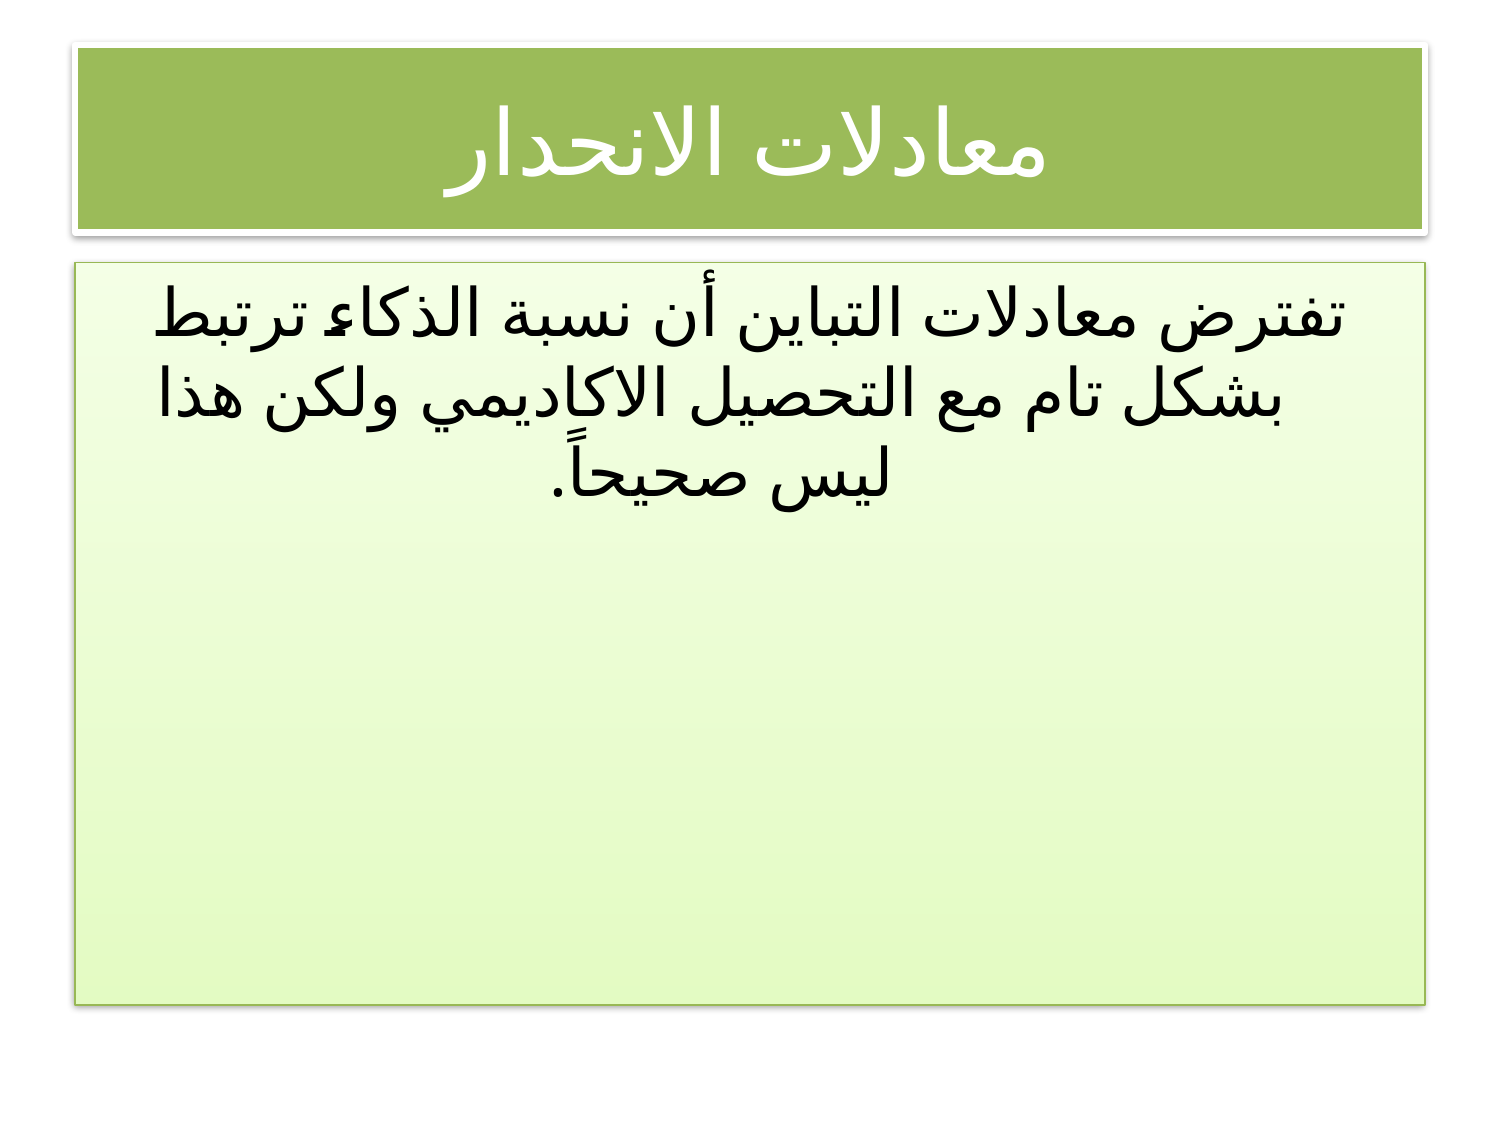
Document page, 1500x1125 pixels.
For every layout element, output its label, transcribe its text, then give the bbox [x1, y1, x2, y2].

title معادلات الانحدار [72, 42, 1428, 236]
list تفترض معادلات التباين أن نسبة الذكاء ترتبط بشكل تام مع التحصيل الاكاديمي ولكن هذا ليس صحيحاً. [74, 262, 1426, 1006]
